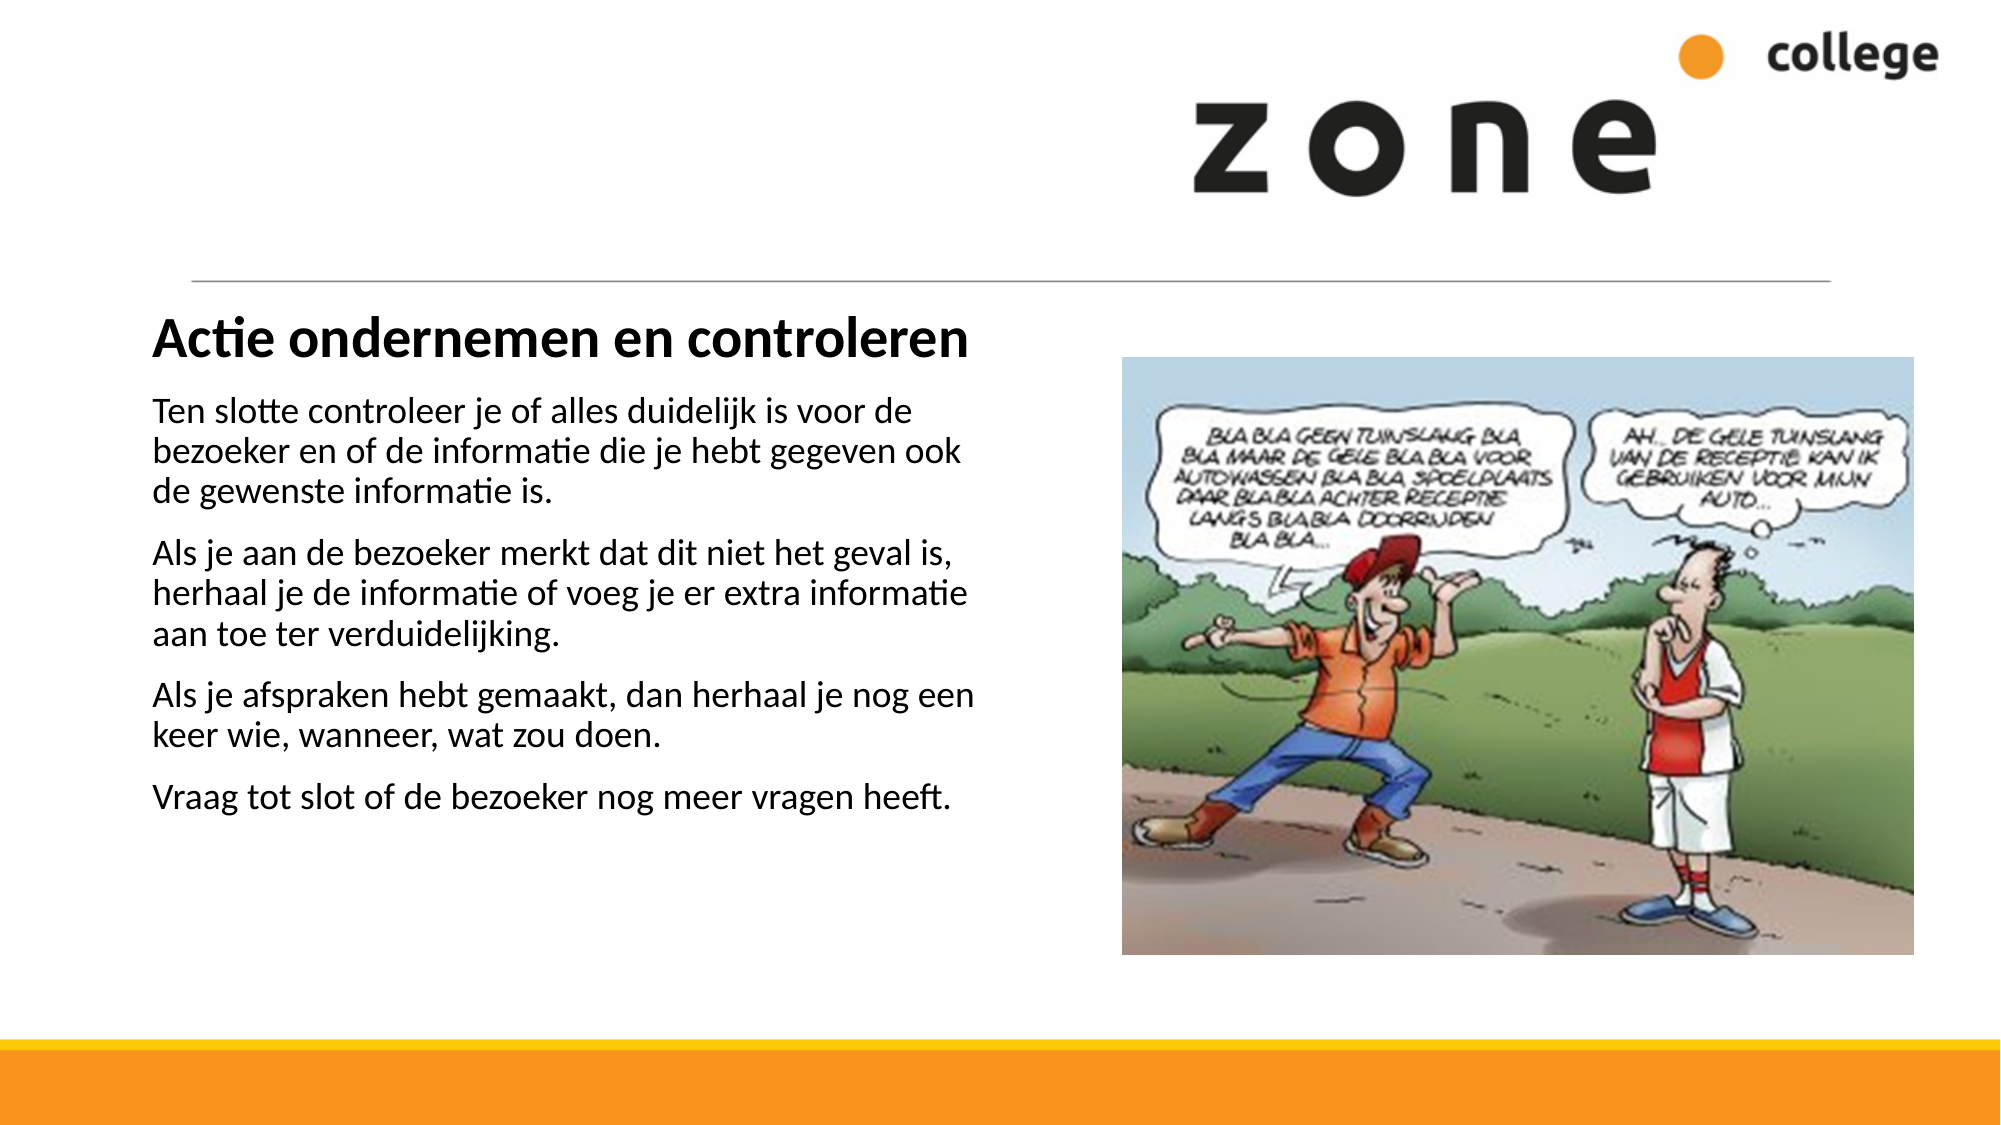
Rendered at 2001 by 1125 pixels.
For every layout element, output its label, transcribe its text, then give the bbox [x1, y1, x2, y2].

list Actie ondernemen en controleren Ten slotte controleer je of alles duidelijk is voor de bezoeker en of de informatie die je hebt gegeven ook de gewenste informatie is. Als je aan de bezoeker merkt dat dit niet het geval is, herhaal je de informatie of voeg je er extra informatie aan toe ter verduidelijking. Als je afspraken hebt gemaakt, dan herhaal je nog een keer wie, wanneer, wat zou doen. Vraag tot slot of de bezoeker nog meer vragen heeft. [137, 299, 1013, 1014]
picture [0, 0, 2001, 1125]
